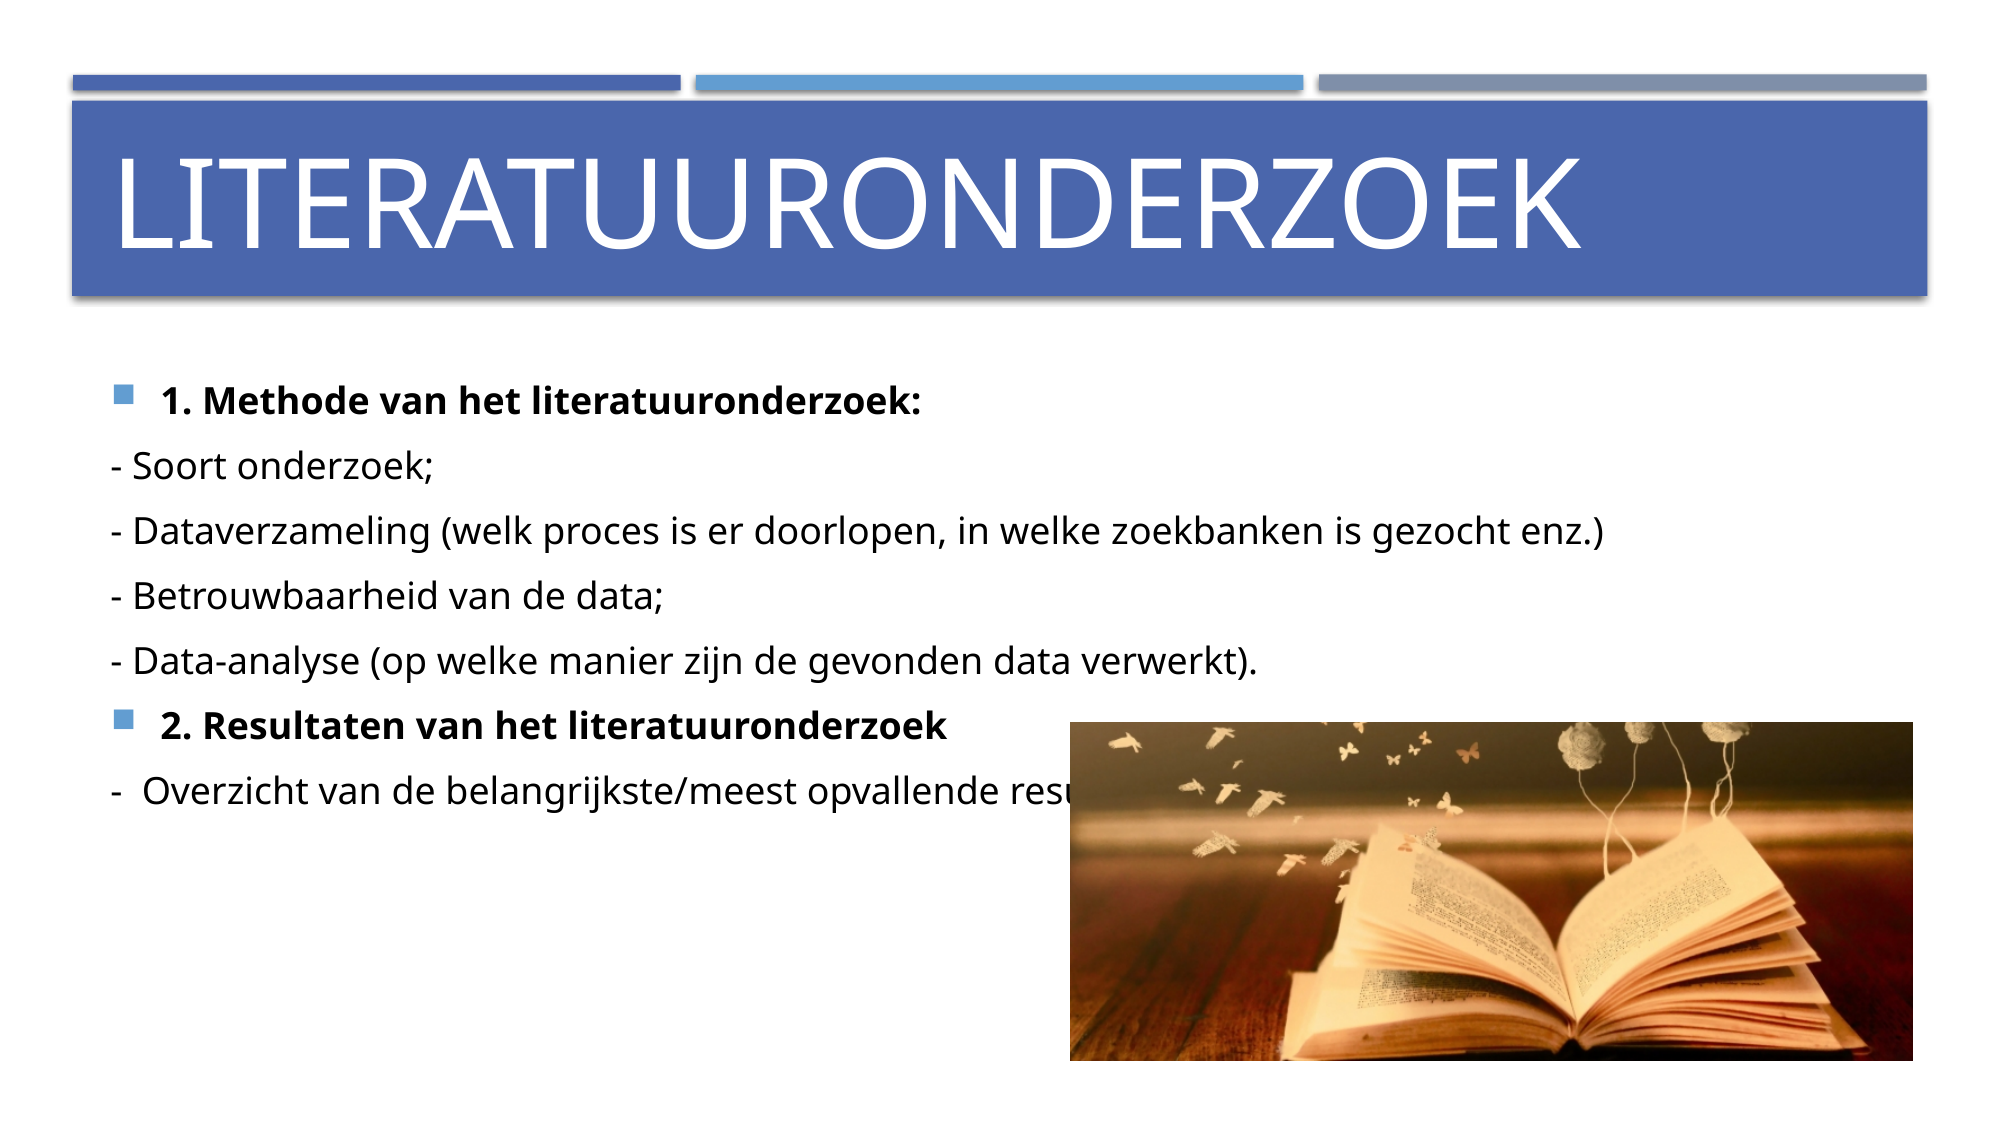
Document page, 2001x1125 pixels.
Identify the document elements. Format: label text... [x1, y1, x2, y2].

list 1. Methode van het literatuuronderzoek: - Soort onderzoek; - Dataverzameling (welk proces is er doorlopen, in welke zoekbanken is gezocht enz.) - Betrouwbaarheid van de data; - Data-analyse (op welke manier zijn de gevonden data verwerkt). 2. Resultaten van het literatuuronderzoek - Overzicht van de belangrijkste/meest opvallende resultaten. [95, 357, 1905, 962]
title Literatuuronderzoek [95, 115, 1905, 282]
picture [1069, 721, 1913, 1061]
